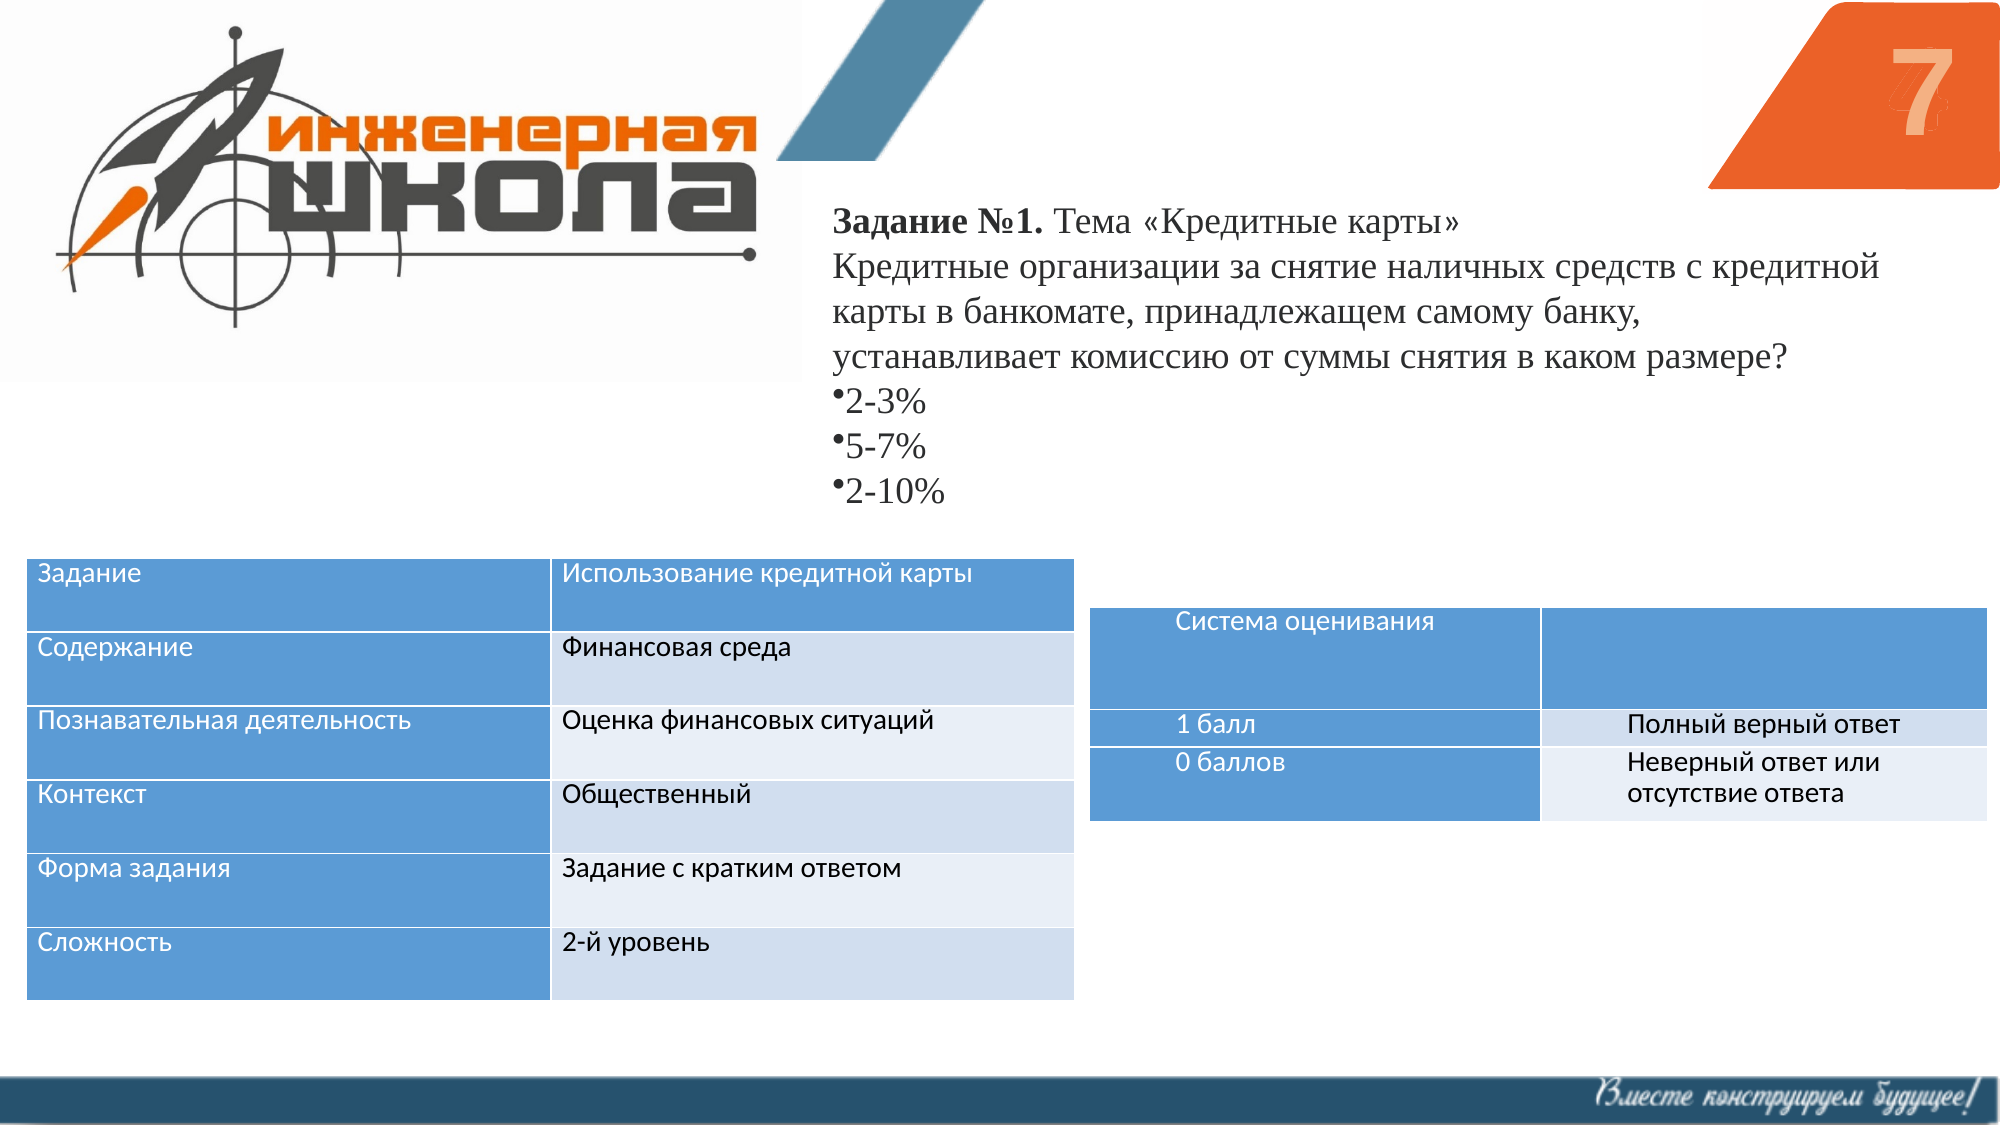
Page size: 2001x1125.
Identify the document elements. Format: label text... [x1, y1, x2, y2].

table_cell Неверный ответ или отсутствие ответа [1542, 748, 1987, 821]
table_header Использование кредитной карты [552, 559, 1074, 631]
table_cell 2-й уровень [552, 928, 1074, 1000]
picture [1702, 0, 2000, 194]
table_cell Полный верный ответ [1542, 710, 1987, 746]
table_cell Форма задания [27, 854, 550, 927]
picture [0, 1076, 2000, 1125]
table_cell Познавательная деятельность [27, 707, 550, 779]
table_cell Общественный [552, 781, 1074, 853]
table_cell 1 балл [1090, 710, 1540, 746]
table_cell 0 баллов [1090, 748, 1540, 821]
picture [0, 0, 987, 382]
table_cell Контекст [27, 781, 550, 853]
table_cell Сложность [27, 928, 550, 1000]
table_header Задание [27, 559, 550, 631]
table_cell Оценка финансовых ситуаций [552, 707, 1074, 779]
table_cell Задание с кратким ответом [552, 854, 1074, 927]
text_box Задание №1. Тема «Кредитные карты» Кредитные организации за снятие наличных средств с кредитной карты в банкомате, принадлежащем самому банку, устанавливает комиссию от суммы снятия в каком размере? 2-3% 5-7% 2-10% [817, 188, 1973, 564]
table_header [1542, 608, 1987, 709]
table_cell Содержание [27, 633, 550, 705]
table_cell Финансовая среда [552, 633, 1074, 705]
table_header Система оценивания [1090, 608, 1540, 709]
